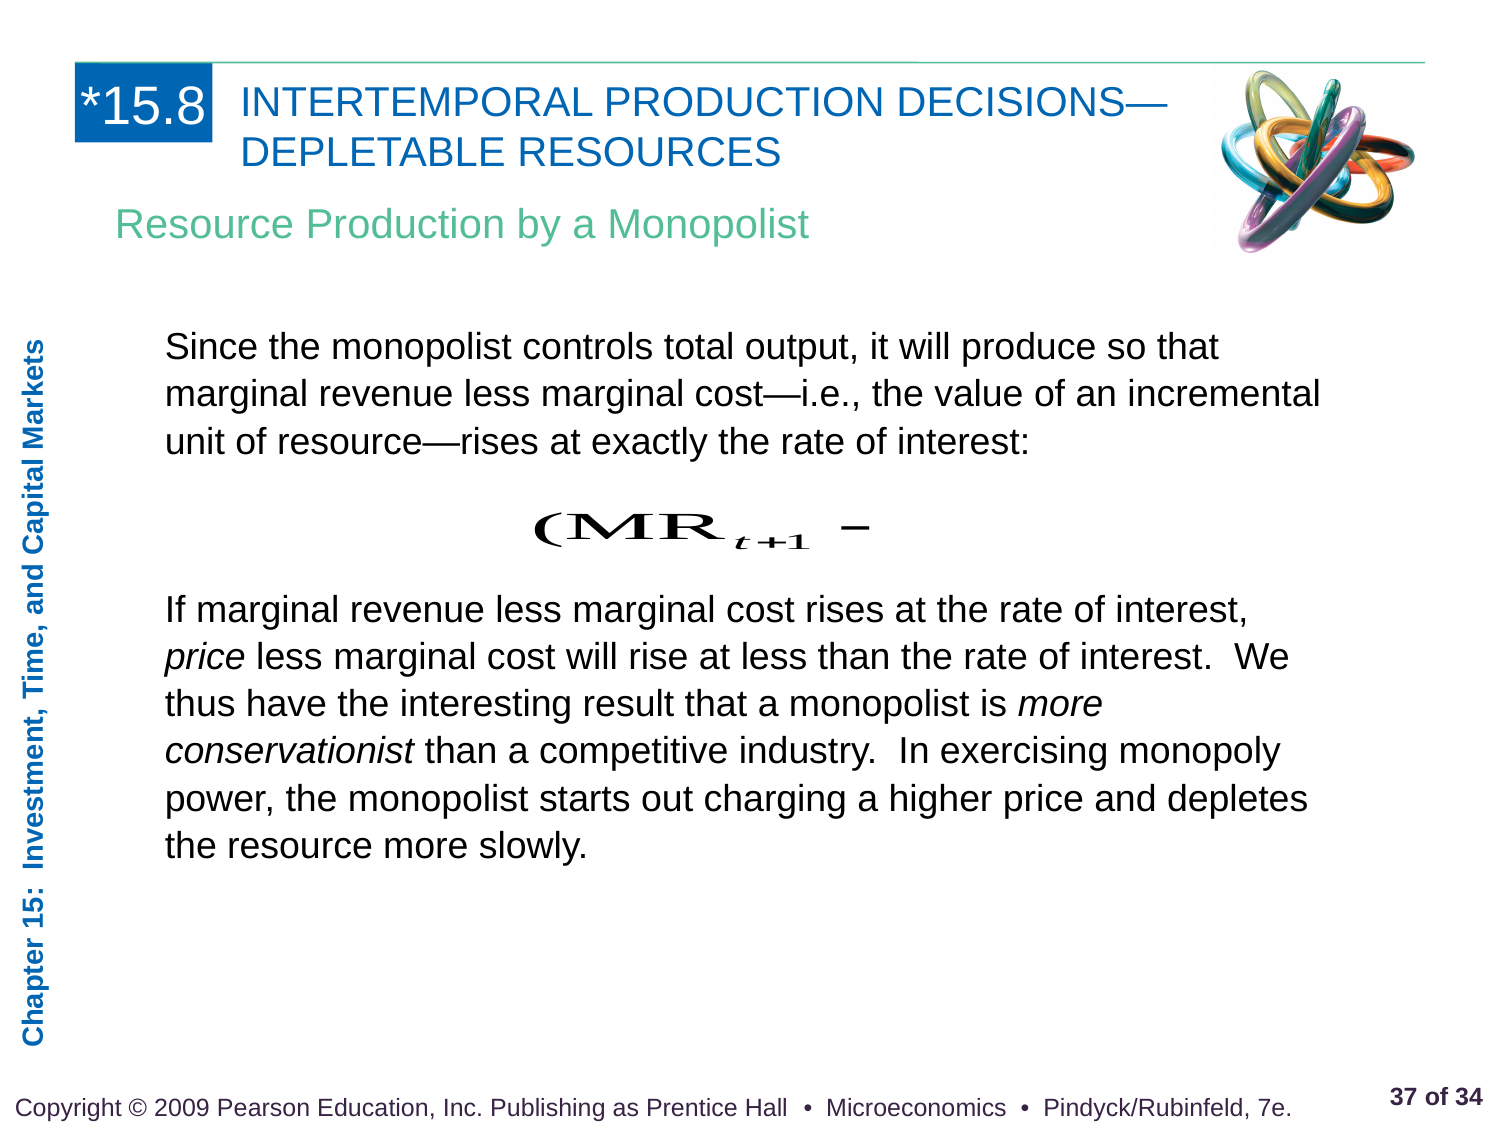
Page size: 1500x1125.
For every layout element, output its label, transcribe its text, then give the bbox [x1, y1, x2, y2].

title INTERTEMPORAL PRODUCTION DECISIONS— DEPLETABLE RESOURCES [225, 143, 1212, 163]
picture [1212, 143, 1422, 263]
list Resource Production by a Monopolist [99, 198, 1188, 258]
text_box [74, 62, 1425, 143]
picture [491, 504, 913, 550]
text_box Since the monopolist controls total output, it will produce so that marginal revenue less marginal cost—i.e., the value of an incremental unit of resource—rises at exactly the rate of interest: [149, 312, 1350, 469]
text_box If marginal revenue less marginal cost rises at the rate of interest, price less marginal cost will rise at less than the rate of interest. We thus have the interesting result that a monopolist is more conservationist than a competitive industry. In exercising monopoly power, the monopolist starts out charging a higher price and depletes the resource more slowly. [149, 574, 1350, 874]
